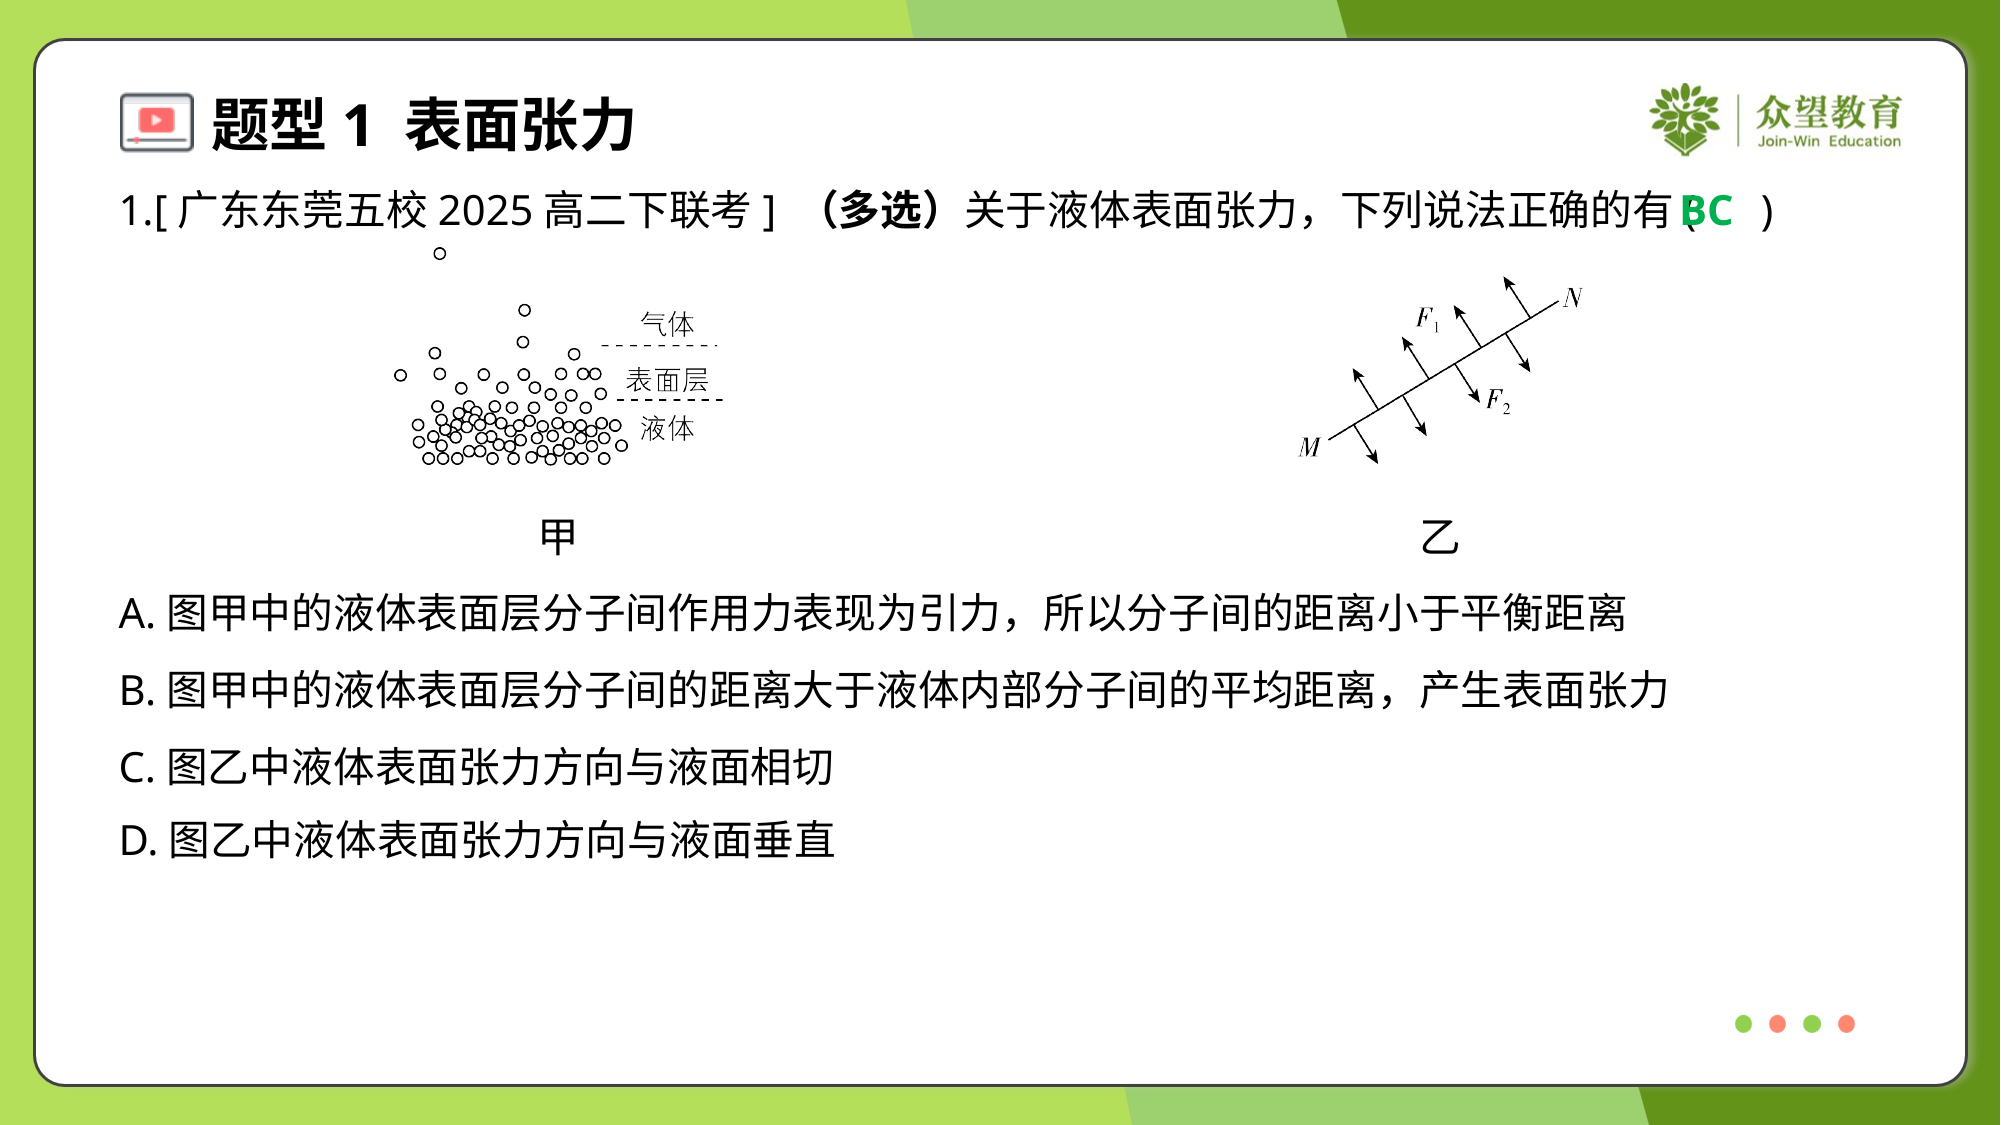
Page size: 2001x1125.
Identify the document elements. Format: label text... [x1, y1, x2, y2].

picture [0, 0, 2000, 1125]
text_box 1.[广东东莞五校2025高二下联考] （多选）关于液体表面张力，下列说法正确的有( ) [118, 158, 1662, 226]
text_box 甲 [533, 486, 585, 562]
text_box A.图甲中的液体表面层分子间作用力表现为引力，所以分子间的距离小于平衡距离 B.图甲中的液体表面层分子间的距离大于液体内部分子间的平均距离，产生表面张力 C.图乙中液体表面张力方向与液面相切 D.图乙中液体表面张力方向与液面垂直 [118, 562, 1883, 857]
text_box 乙 [1415, 486, 1467, 562]
text_box 1.[广东东莞五校2025高二下联考] （多选）关于液体表面张力，下列说法正确的有( ) [1750, 158, 1883, 226]
text_box BC [1662, 158, 1750, 226]
